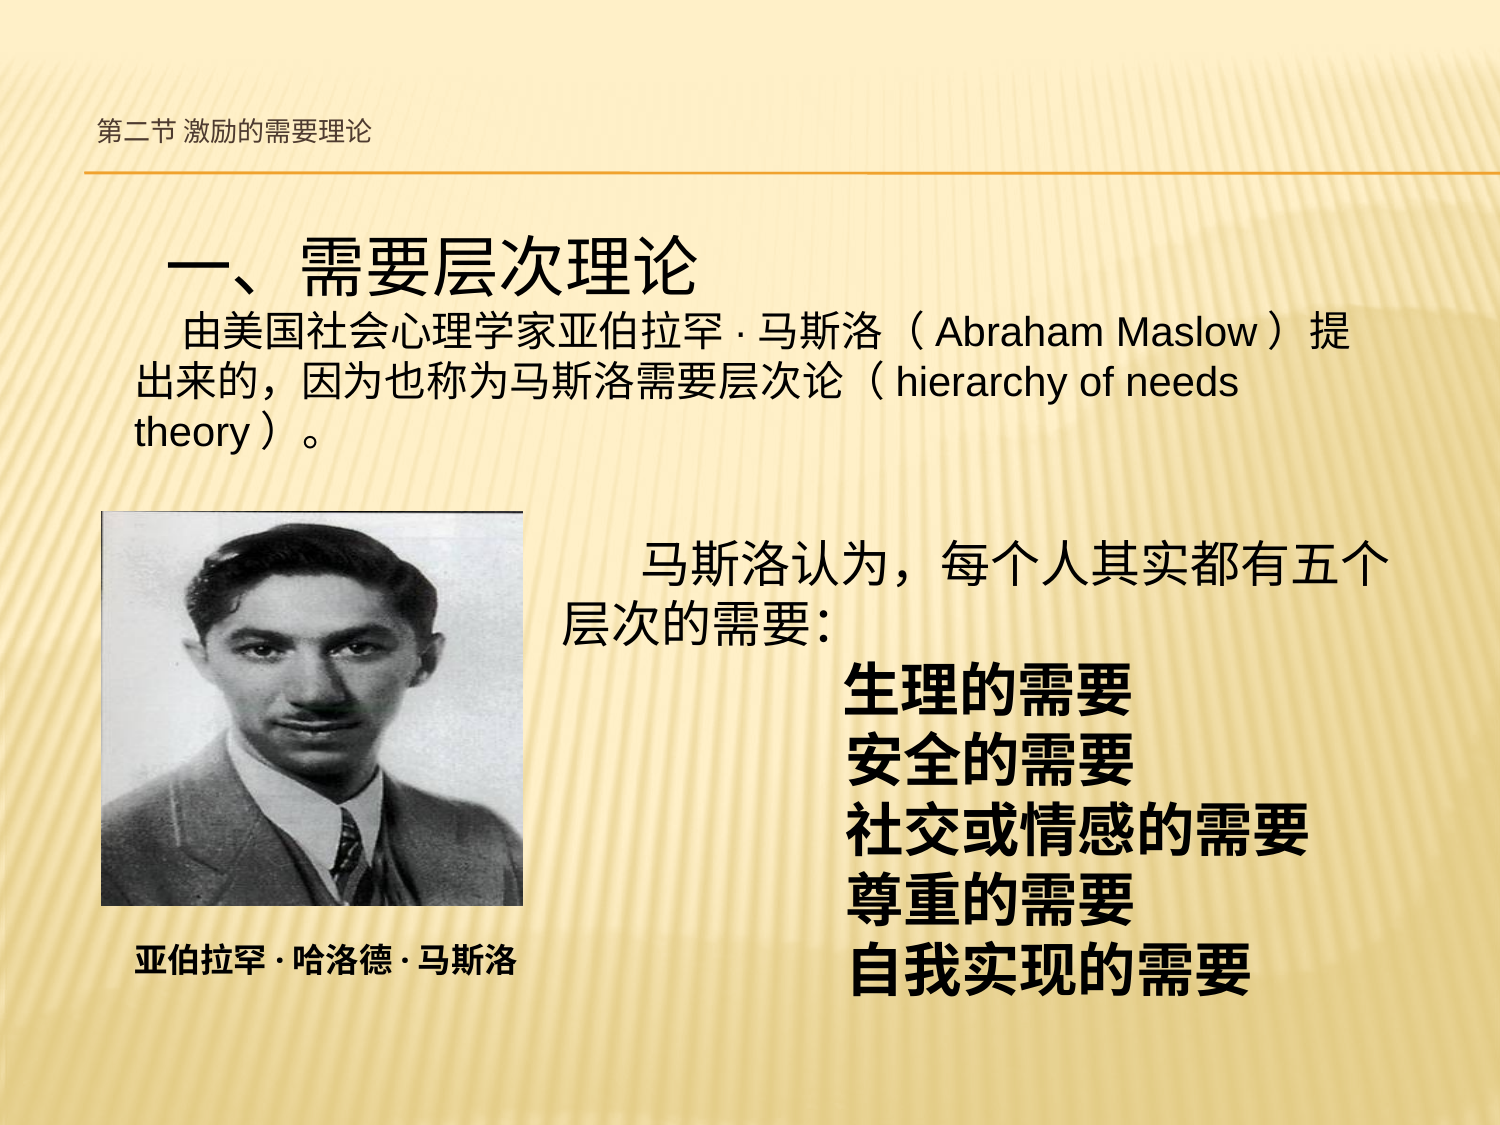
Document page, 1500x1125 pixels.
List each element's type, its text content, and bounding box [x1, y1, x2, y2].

title 第二节 激励的需要理论 [82, 82, 1432, 155]
text_box 亚伯拉罕·哈洛德·马斯洛 [119, 931, 541, 987]
picture [101, 511, 524, 906]
text_box 一、需要层次理论 由美国社会心理学家亚伯拉罕·马斯洛（Abraham Maslow）提出来的，因为也称为马斯洛需要层次论（hierarchy of needs theory）。 [119, 216, 1381, 462]
list [81, 201, 1426, 972]
text_box 马斯洛认为，每个人其实都有五个层次的需要： 生理的需要 安全的需要 社交或情感的需要 尊重的需要 自我实现的需要 [547, 525, 1432, 1010]
